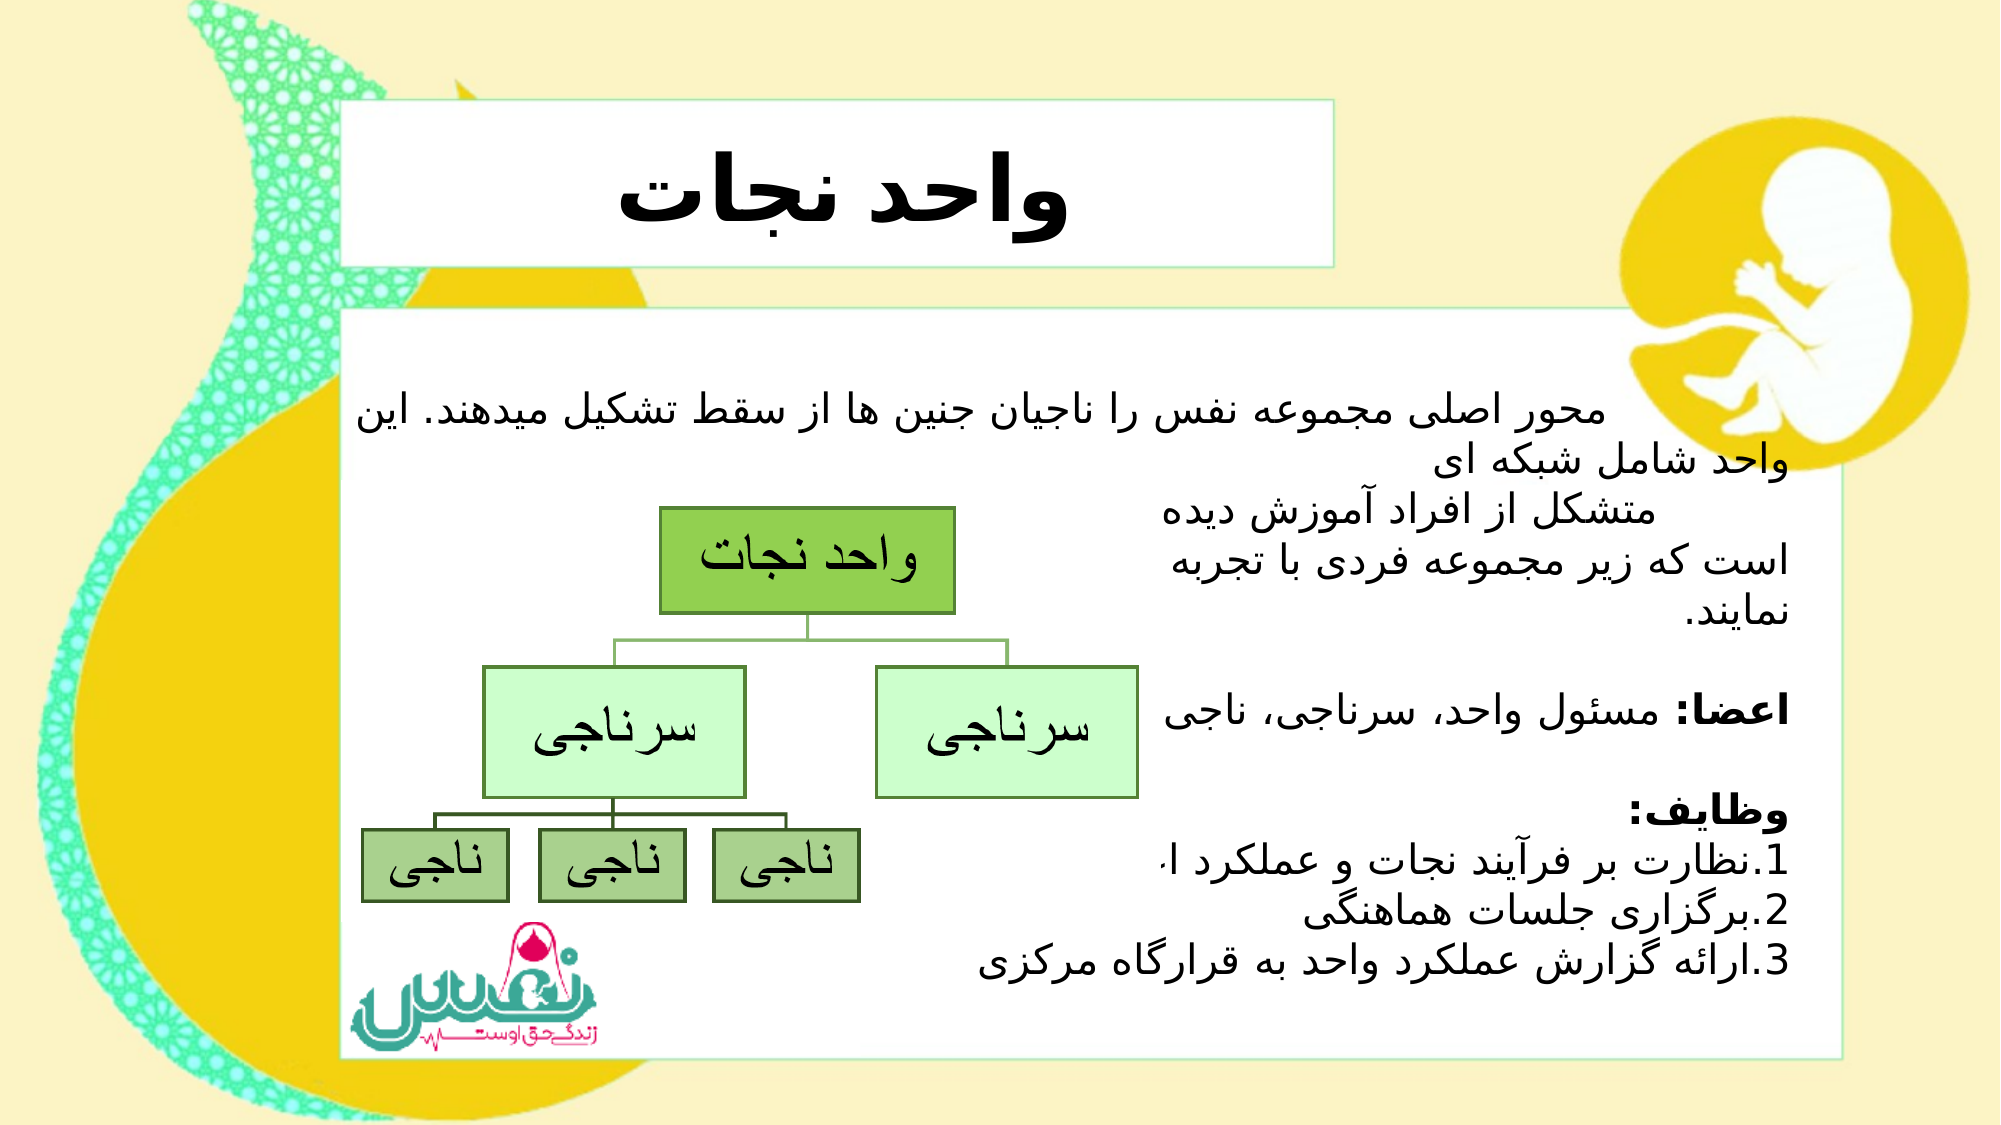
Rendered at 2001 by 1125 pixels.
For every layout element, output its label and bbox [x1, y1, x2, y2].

list [0, 0, 2000, 1125]
picture [341, 480, 1161, 922]
